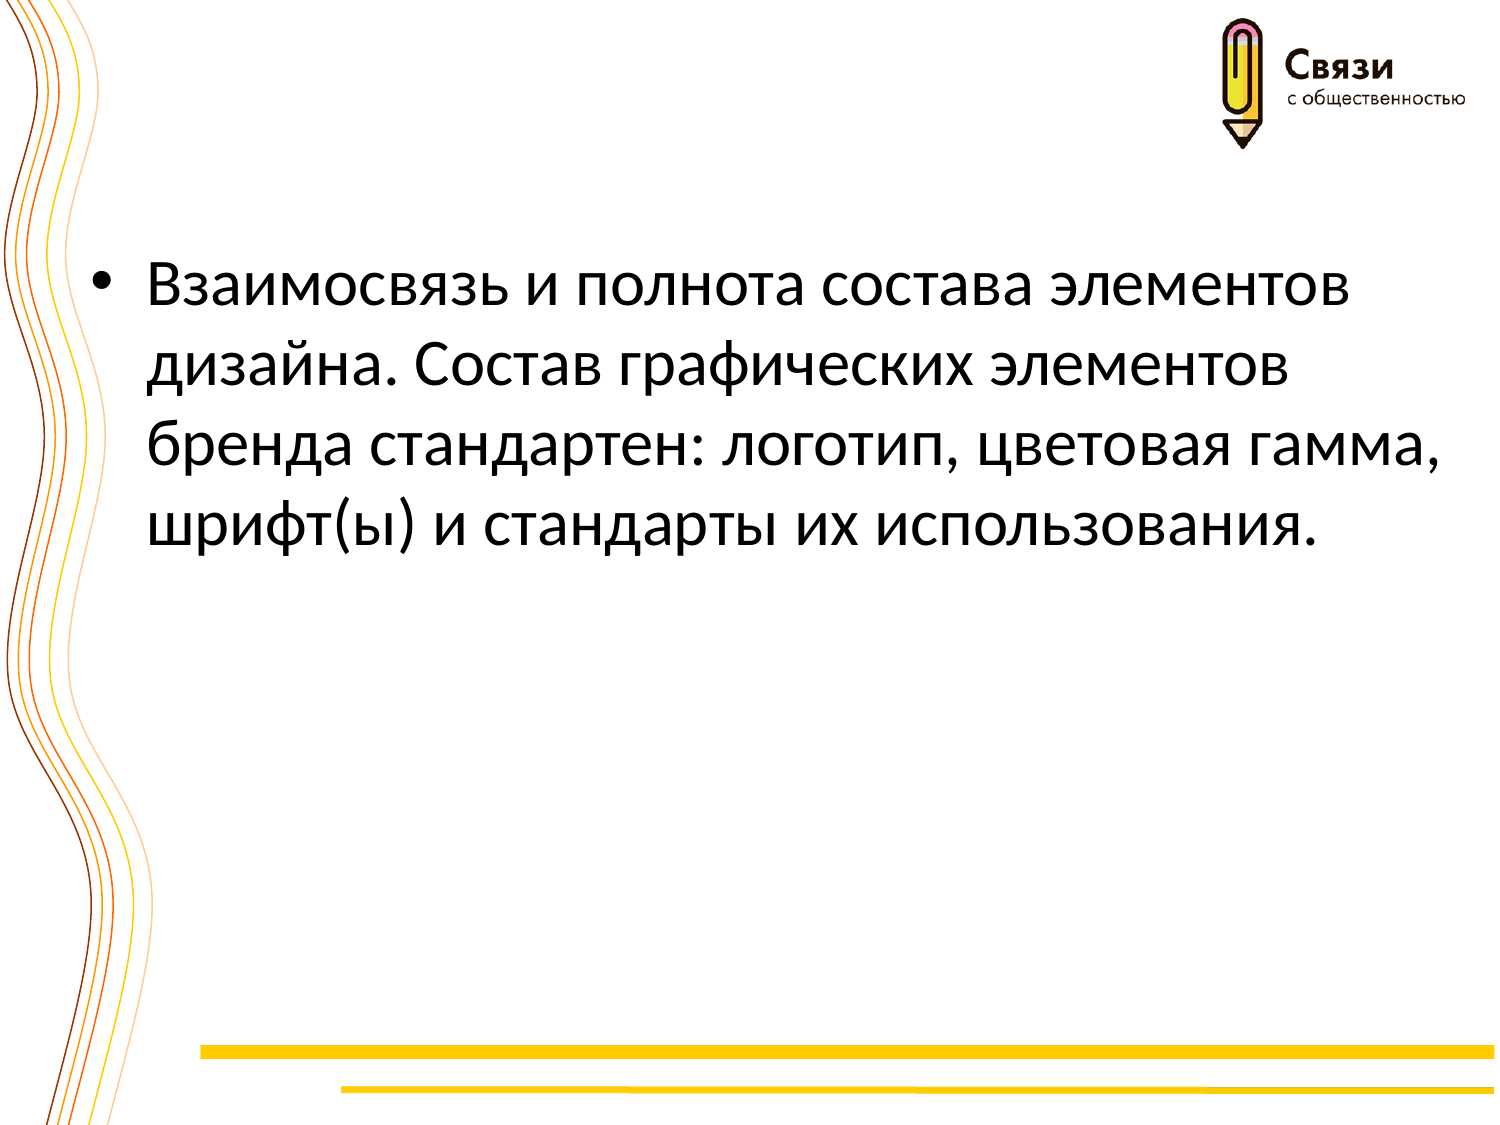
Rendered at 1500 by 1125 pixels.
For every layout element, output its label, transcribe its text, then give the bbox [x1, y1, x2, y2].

picture [1222, 18, 1472, 150]
picture [339, 1086, 1495, 1095]
list Взаимосвязь и полнота состава элементов дизайна. Состав графических элементов бренда стандартен: логотип, цветовая гамма, шрифт(ы) и стандарты их использования. [213, 231, 1472, 1005]
picture [199, 1045, 1495, 1059]
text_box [4, 0, 207, 1125]
